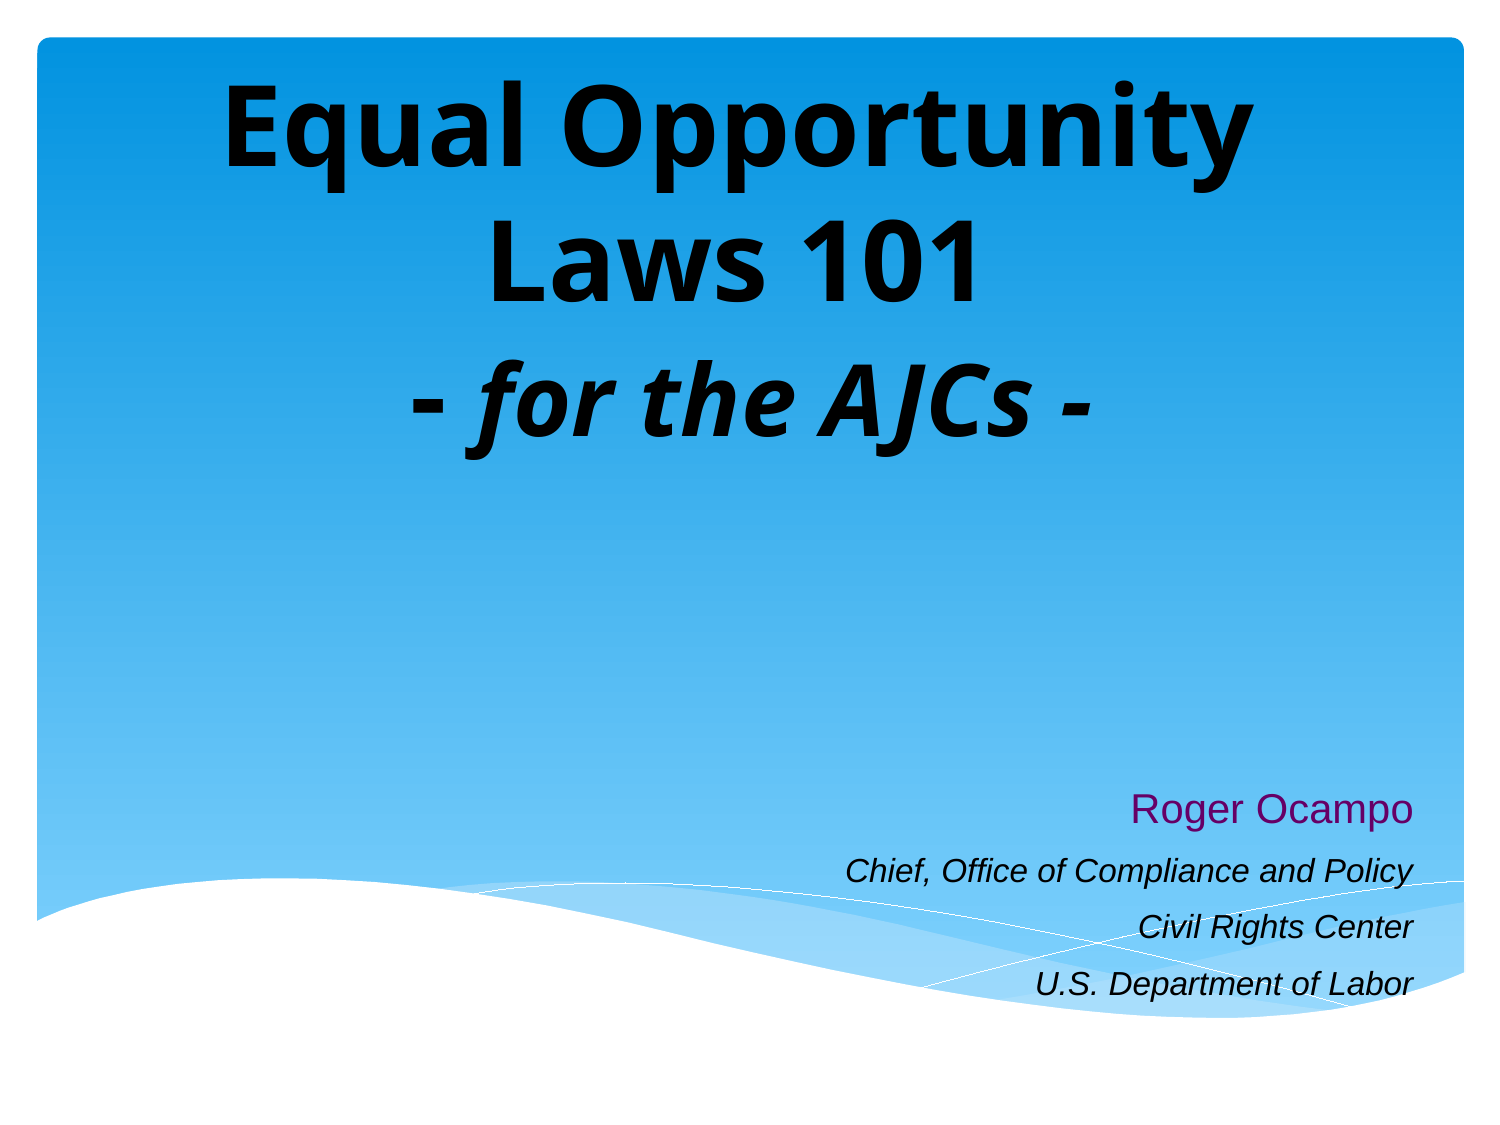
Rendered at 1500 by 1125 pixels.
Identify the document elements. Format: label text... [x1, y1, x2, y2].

picture [566, 86, 640, 166]
picture [1146, 93, 1187, 166]
picture [1192, 106, 1252, 175]
picture [504, 82, 520, 165]
picture [288, 105, 344, 175]
picture [230, 87, 274, 165]
picture [969, 106, 1025, 166]
picture [728, 105, 784, 175]
picture [915, 93, 956, 166]
picture [657, 105, 713, 175]
picture [362, 106, 418, 166]
picture [796, 104, 853, 166]
picture [869, 105, 908, 165]
picture [1116, 82, 1132, 96]
text_box Roger Ocampo Chief, Office of Compliance and Policy Civil Rights Center U.S. Department of Labor [578, 774, 1429, 1052]
title Equal Opportunity Laws 101 - for the AJCs - [62, 224, 1413, 467]
picture [433, 105, 485, 166]
picture [1116, 106, 1132, 165]
picture [1043, 105, 1098, 165]
